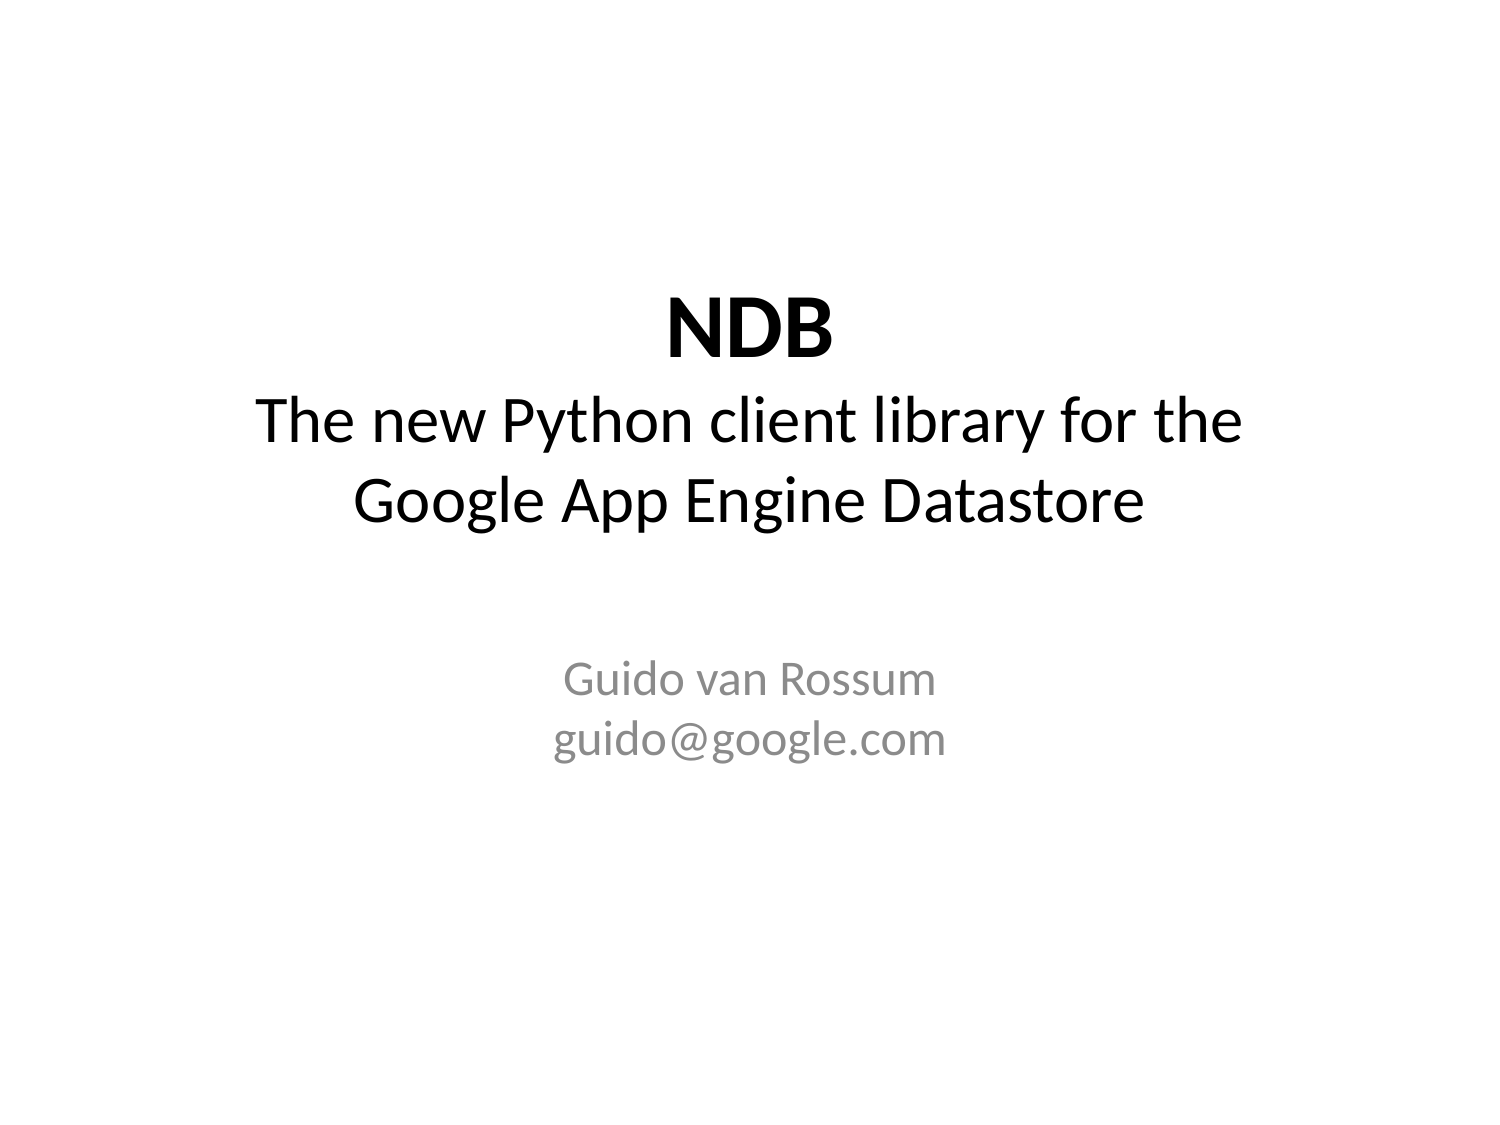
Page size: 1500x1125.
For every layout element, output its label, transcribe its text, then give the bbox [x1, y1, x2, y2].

title NDB The new Python client library for the Google App Engine Datastore [112, 228, 1388, 572]
subtitle Guido van Rossum guido@google.com [225, 637, 1275, 925]
